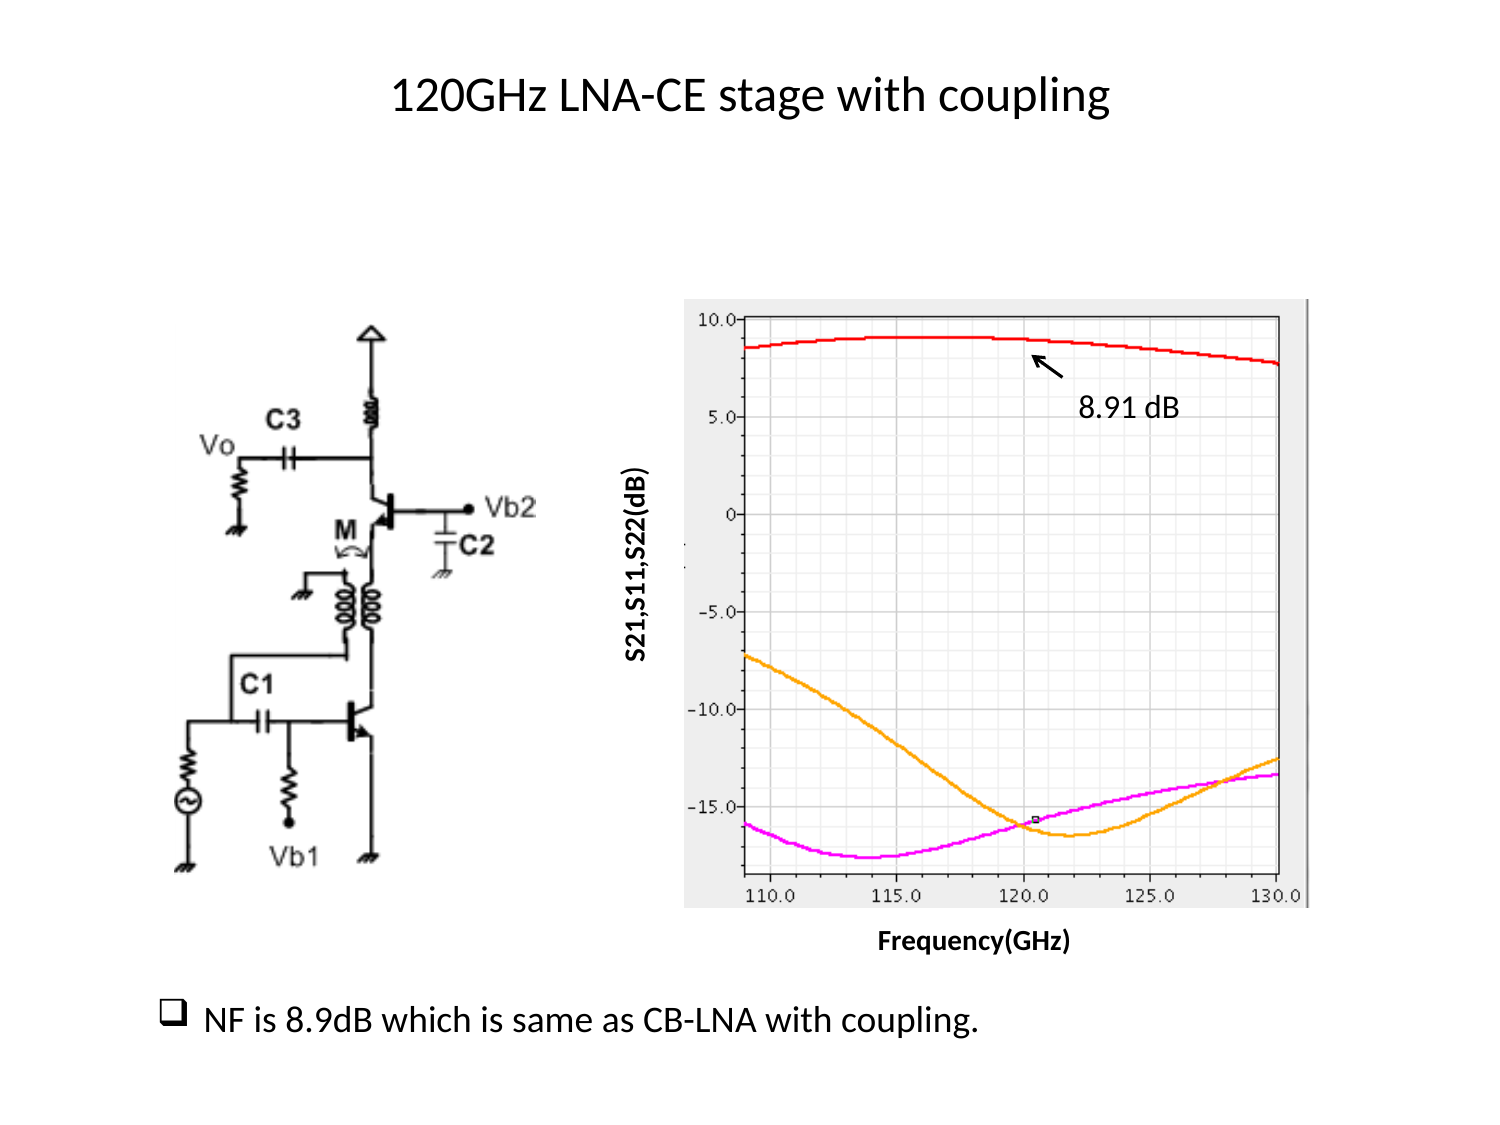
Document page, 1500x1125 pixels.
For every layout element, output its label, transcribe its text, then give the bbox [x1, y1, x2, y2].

picture [684, 299, 1310, 909]
picture [174, 324, 537, 876]
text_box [1031, 354, 1063, 378]
text_box S21,S11,S22(dB) [603, 451, 659, 677]
title 120GHz LNA-CE stage with coupling [75, 45, 1425, 138]
text_box Frequency(GHz) [863, 917, 1087, 964]
text_box NF is 8.9dB which is same as CB-LNA with coupling. [142, 987, 996, 1048]
